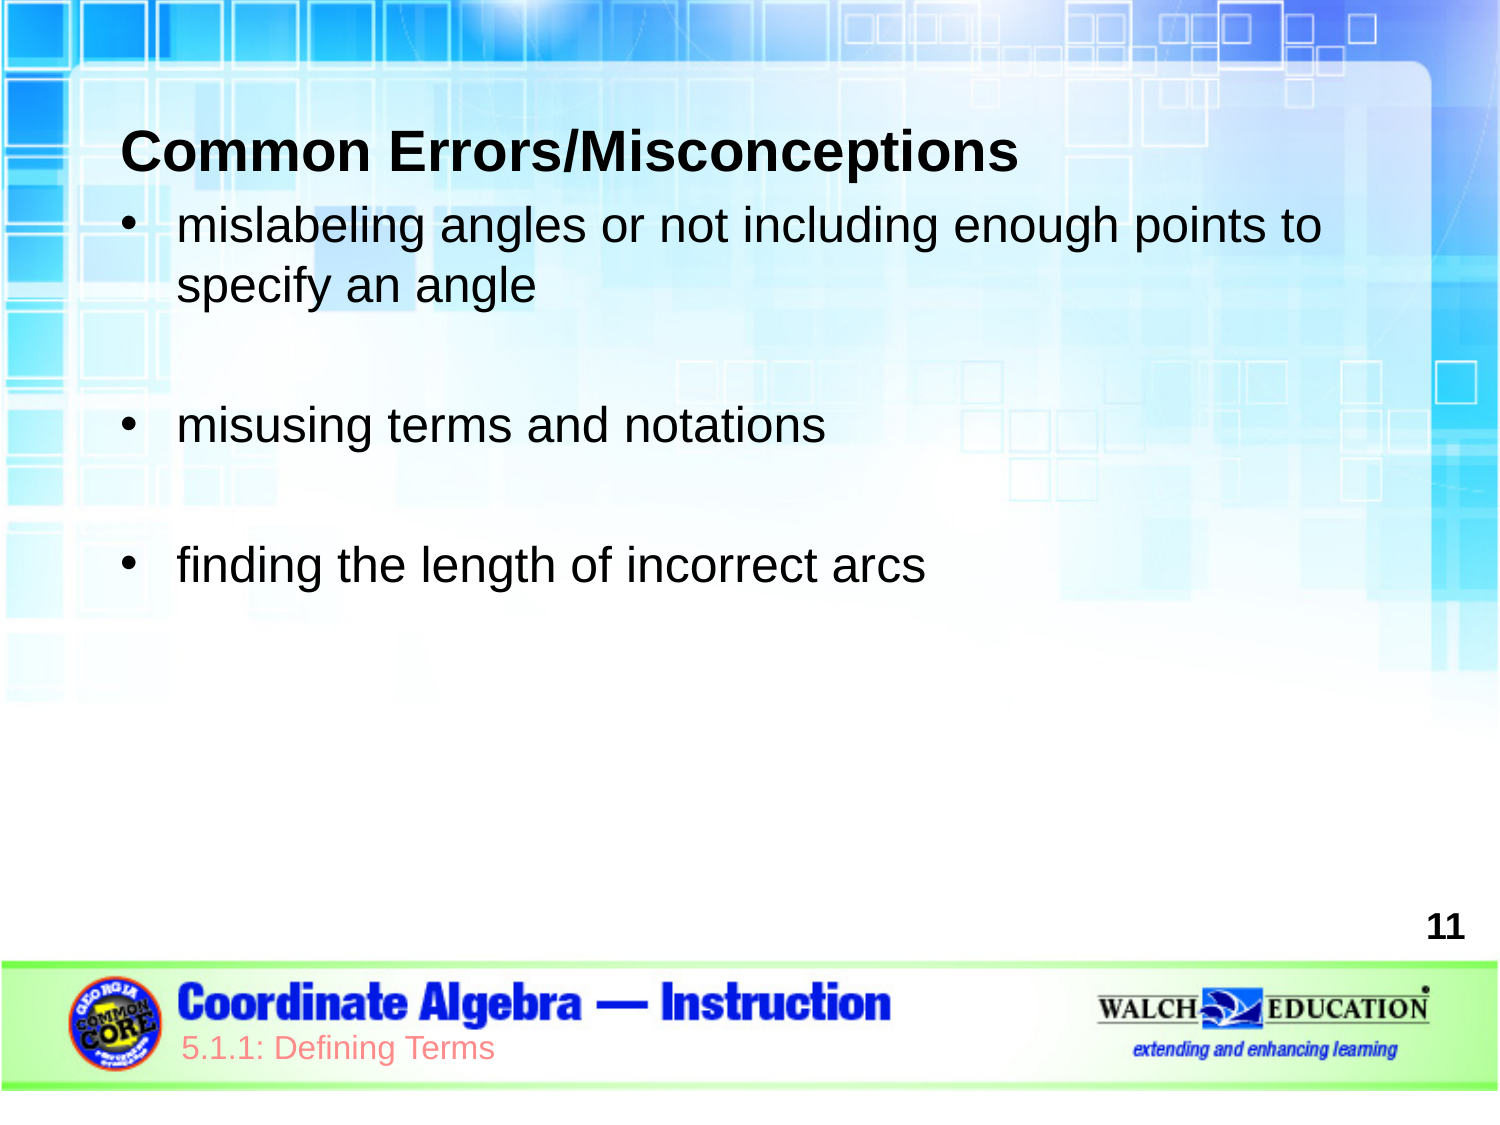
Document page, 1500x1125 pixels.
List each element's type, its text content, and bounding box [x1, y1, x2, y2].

slide_number 11 [1361, 901, 1481, 949]
picture [1, 0, 1500, 1091]
subtitle Common Errors/Misconceptions mislabeling angles or not including enough points to specify an angle misusing terms and notations finding the length of incorrect arcs [105, 105, 1394, 925]
footer 5.1.1: Defining Terms [166, 1024, 1080, 1069]
